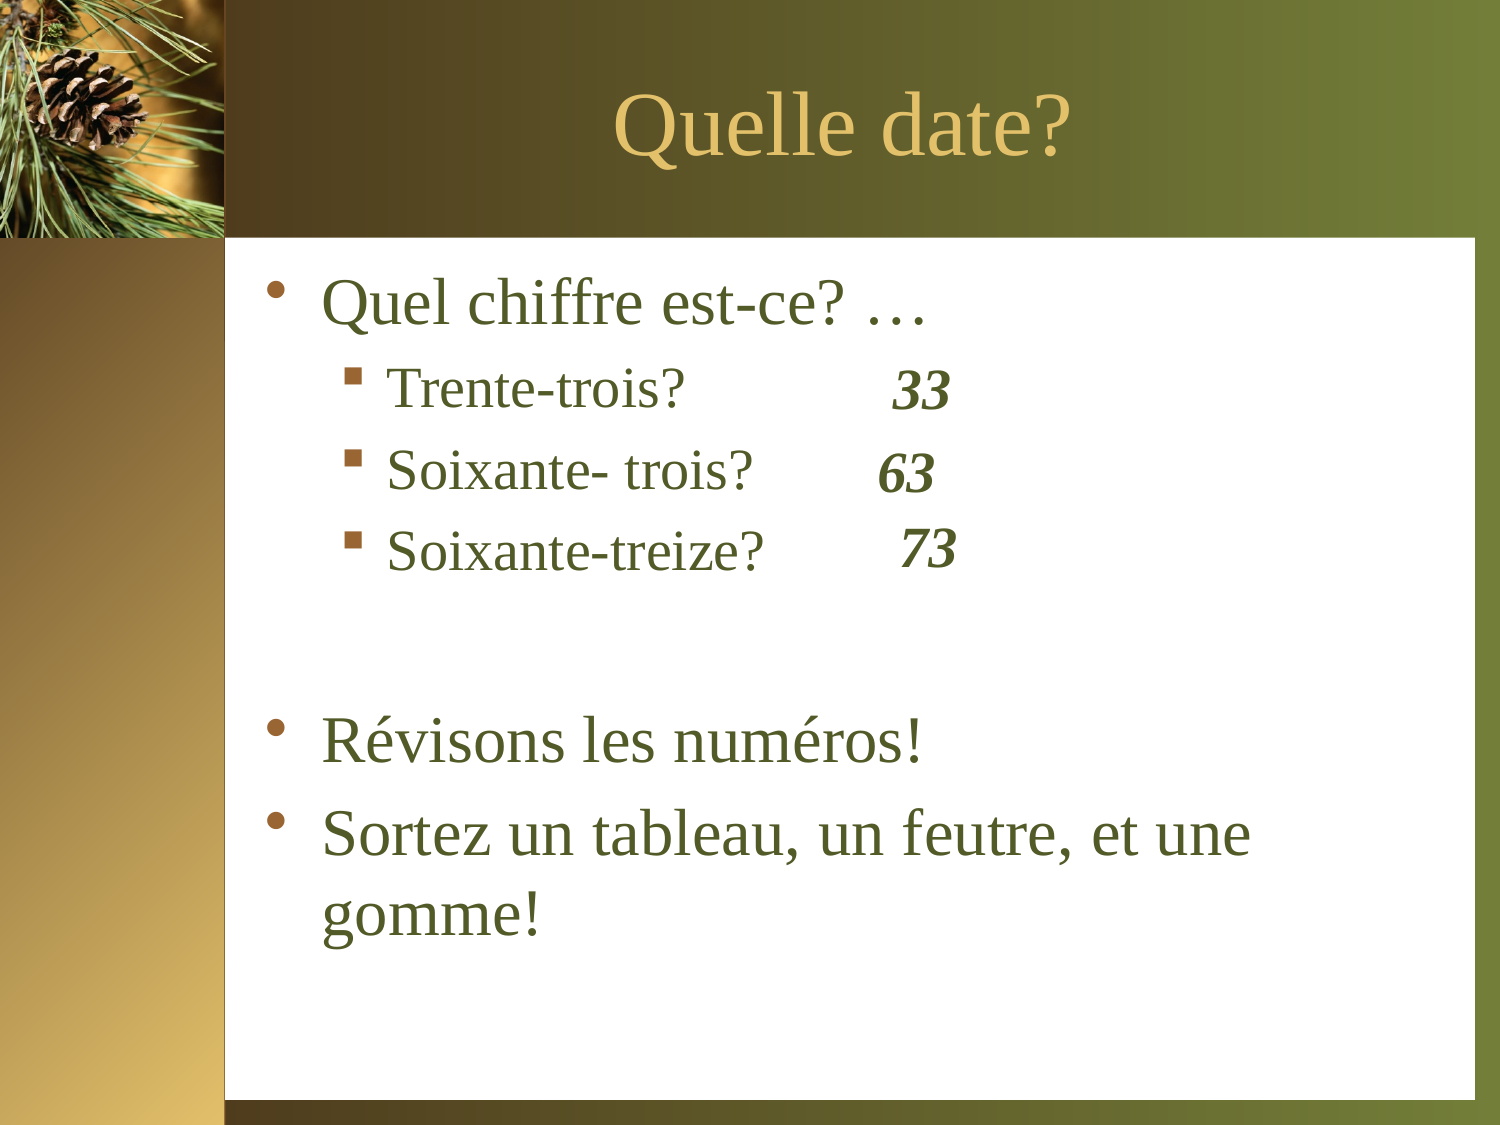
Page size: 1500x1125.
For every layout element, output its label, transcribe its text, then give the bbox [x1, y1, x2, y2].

text_box 63 [862, 426, 1500, 512]
picture [0, 0, 224, 238]
list Quel chiffre est-ce? … Trente-trois? Soixante- trois? Soixante-treize? Révisons les numéros! Sortez un tableau, un feutre, et une gomme! [249, 249, 1438, 1088]
text_box 73 [884, 501, 1413, 587]
text_box 33 [878, 343, 1500, 426]
title Quelle date? [249, 24, 1438, 213]
